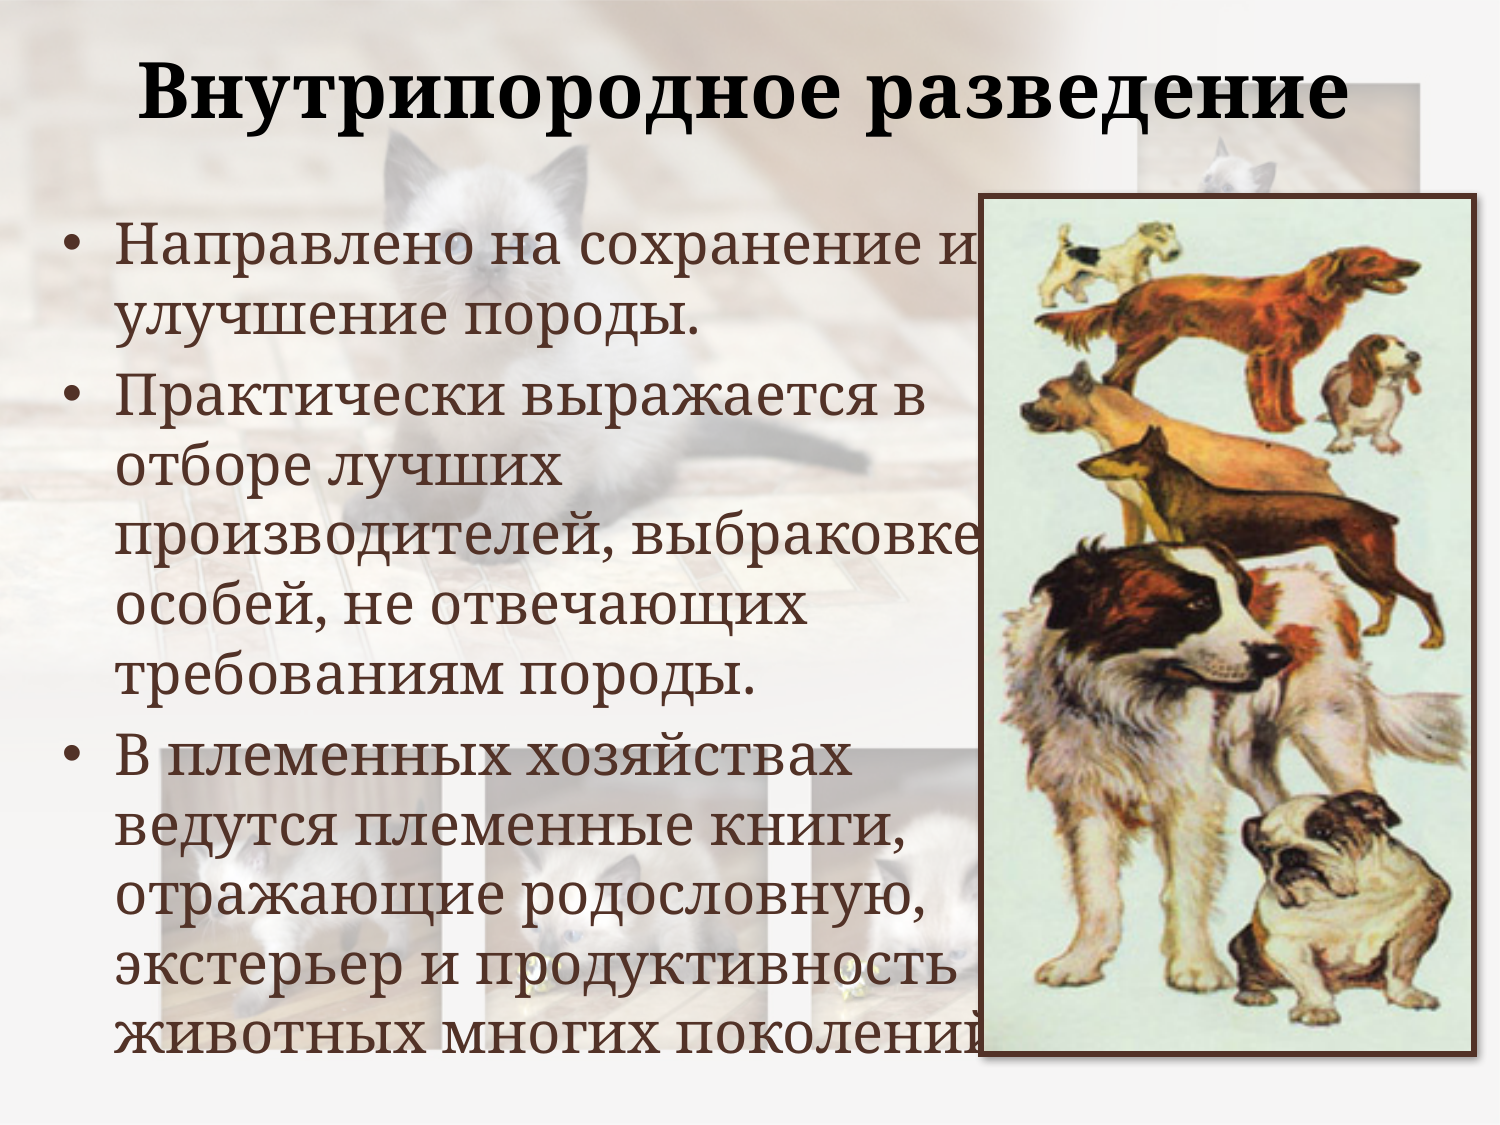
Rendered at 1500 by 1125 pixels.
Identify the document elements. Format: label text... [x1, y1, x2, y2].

picture [984, 198, 1472, 1051]
title Внутрипородное разведение [70, 0, 1421, 176]
list Направлено на сохранение и улучшение породы. Практически выражается в отборе лучших производителей, выбраковке особей, не отвечающих требованиям породы. В племенных хозяйствах ведутся племенные книги, отражающие родословную, экстерьер и продуктивность животных многих поколений. [46, 199, 1055, 1090]
